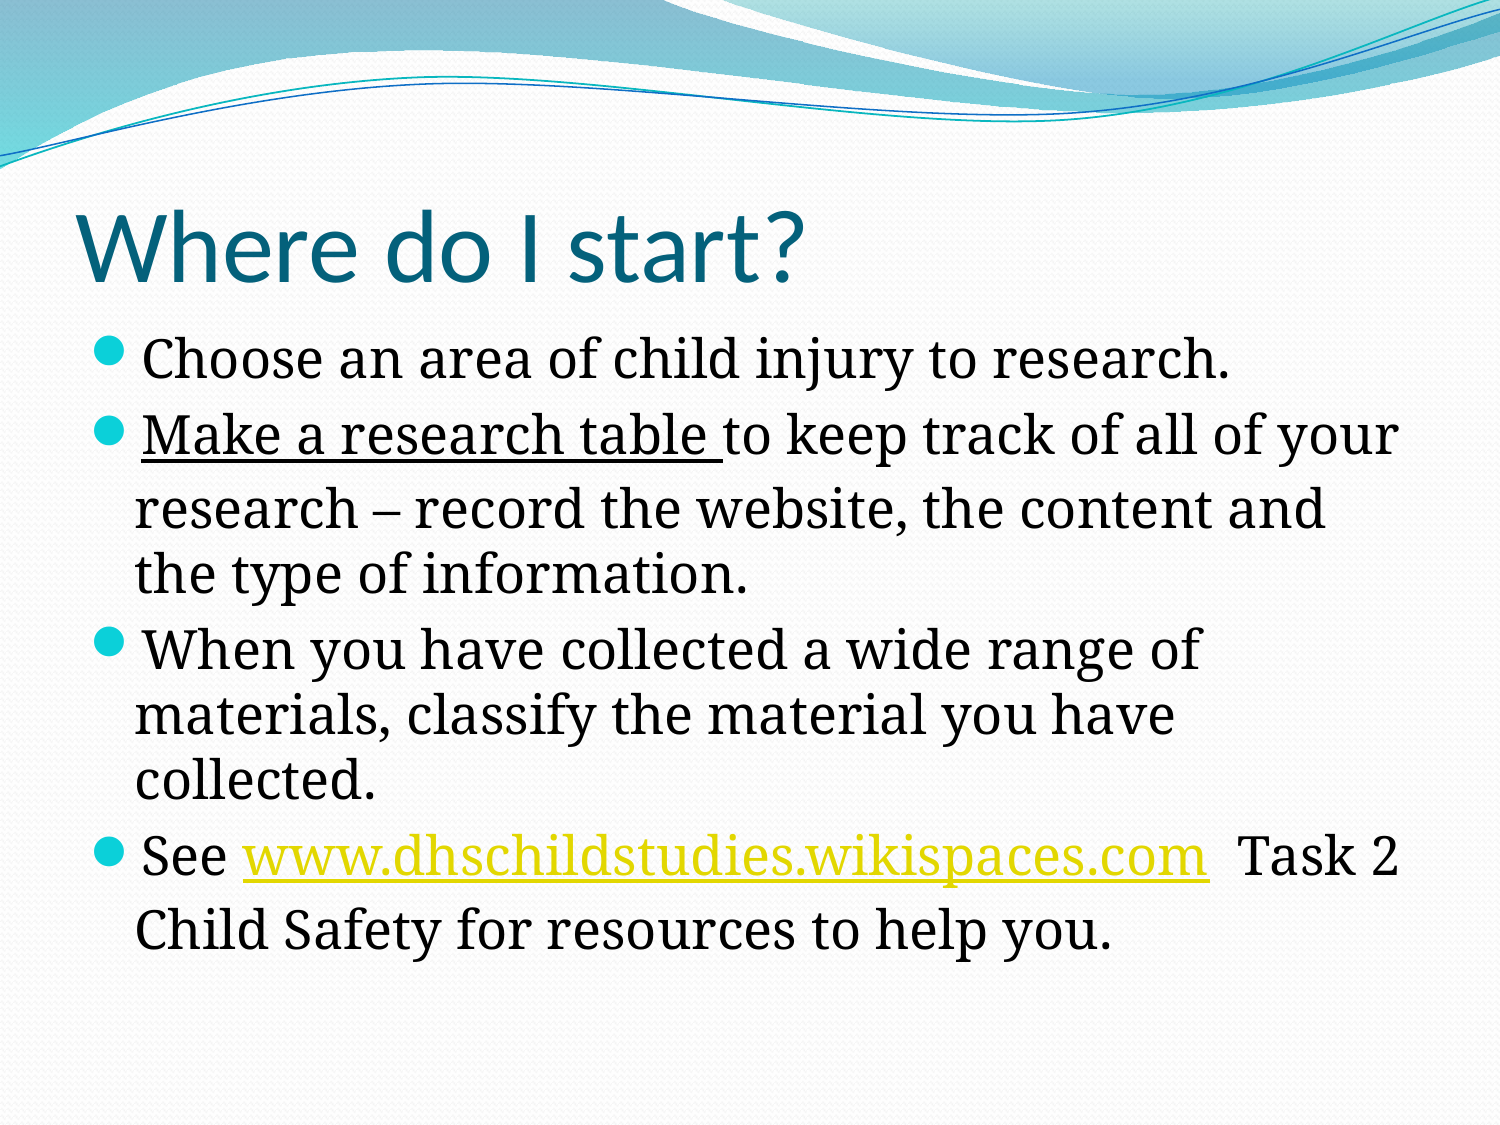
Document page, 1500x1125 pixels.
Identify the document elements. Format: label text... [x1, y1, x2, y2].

list Choose an area of child injury to research. Make a research table to keep track of all of your research – record the website, the content and the type of information. When you have collected a wide range of materials, classify the material you have collected. See www.dhschildstudies.wikispaces.com Task 2 Child Safety for resources to help you. [75, 317, 1425, 1038]
title Where do I start? [75, 115, 1425, 303]
